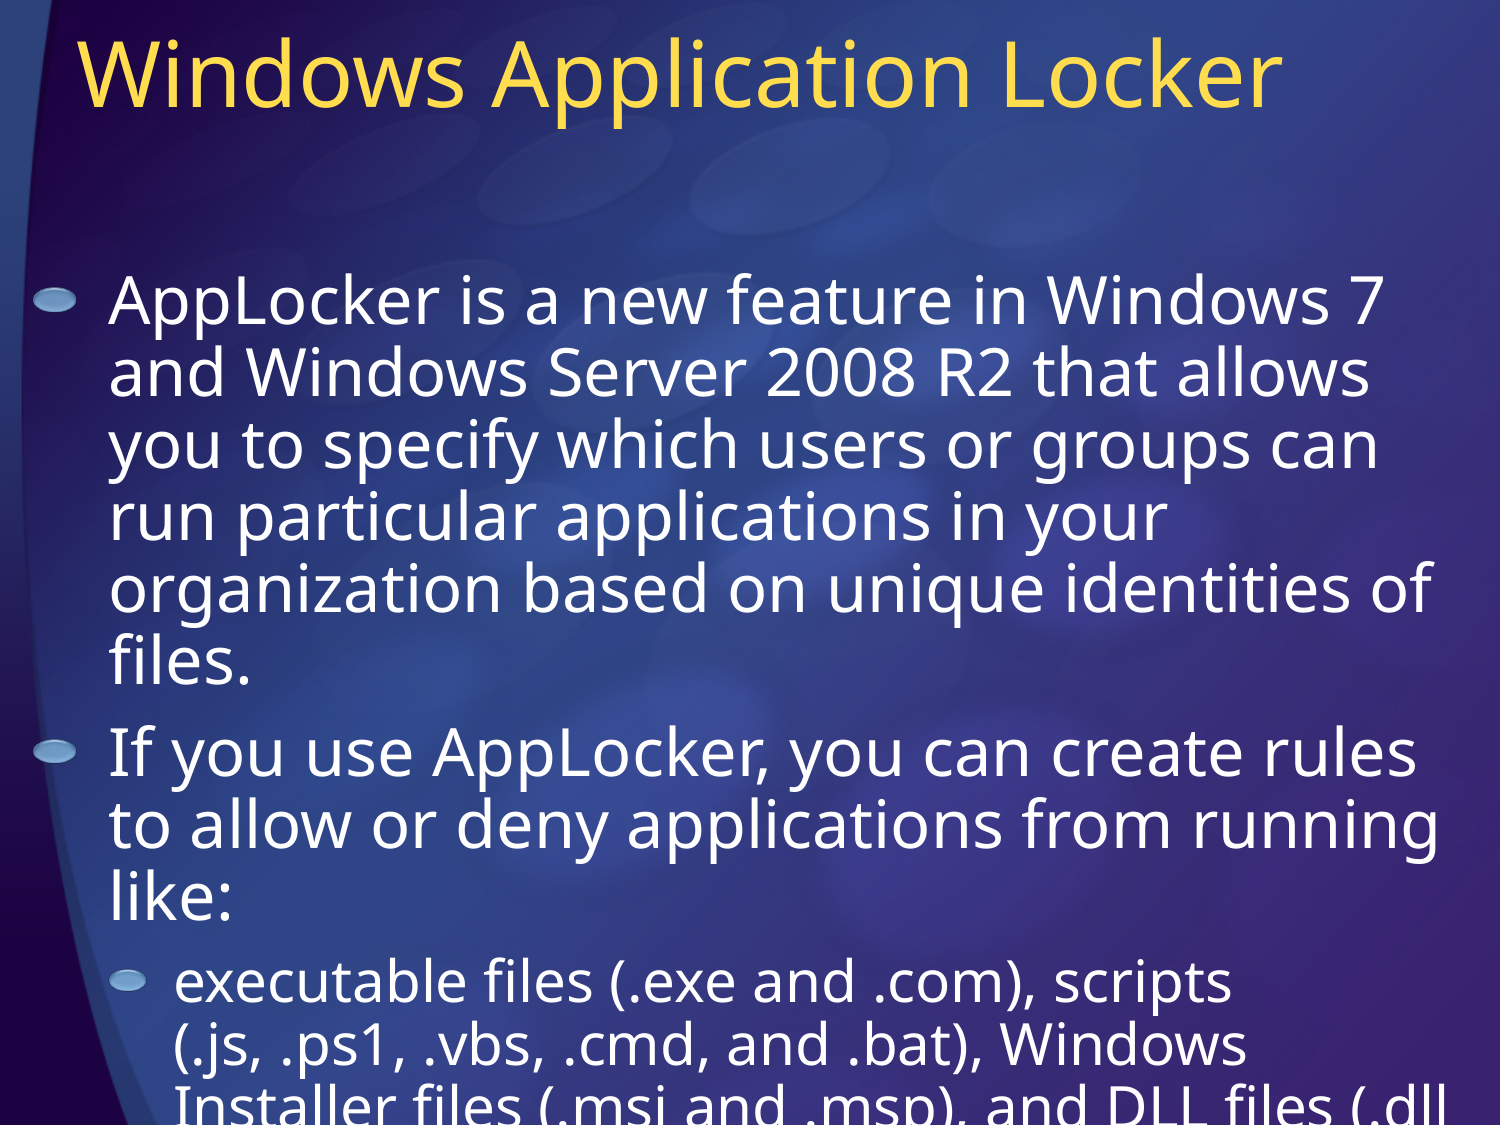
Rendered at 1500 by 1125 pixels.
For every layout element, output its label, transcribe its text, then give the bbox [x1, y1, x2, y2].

title Windows Application Locker [60, 20, 1477, 137]
picture [0, 0, 1500, 1125]
list AppLocker is a new feature in Windows 7 and Windows Server 2008 R2 that allows you to specify which users or groups can run particular applications in your organization based on unique identities of files. If you use AppLocker, you can create rules to allow or deny applications from running like: executable files (.exe and .com), scripts (.js, .ps1, .vbs, .cmd, and .bat), Windows Installer files (.msi and .msp), and DLL files (.dll and .ocx) [17, 259, 1481, 1051]
